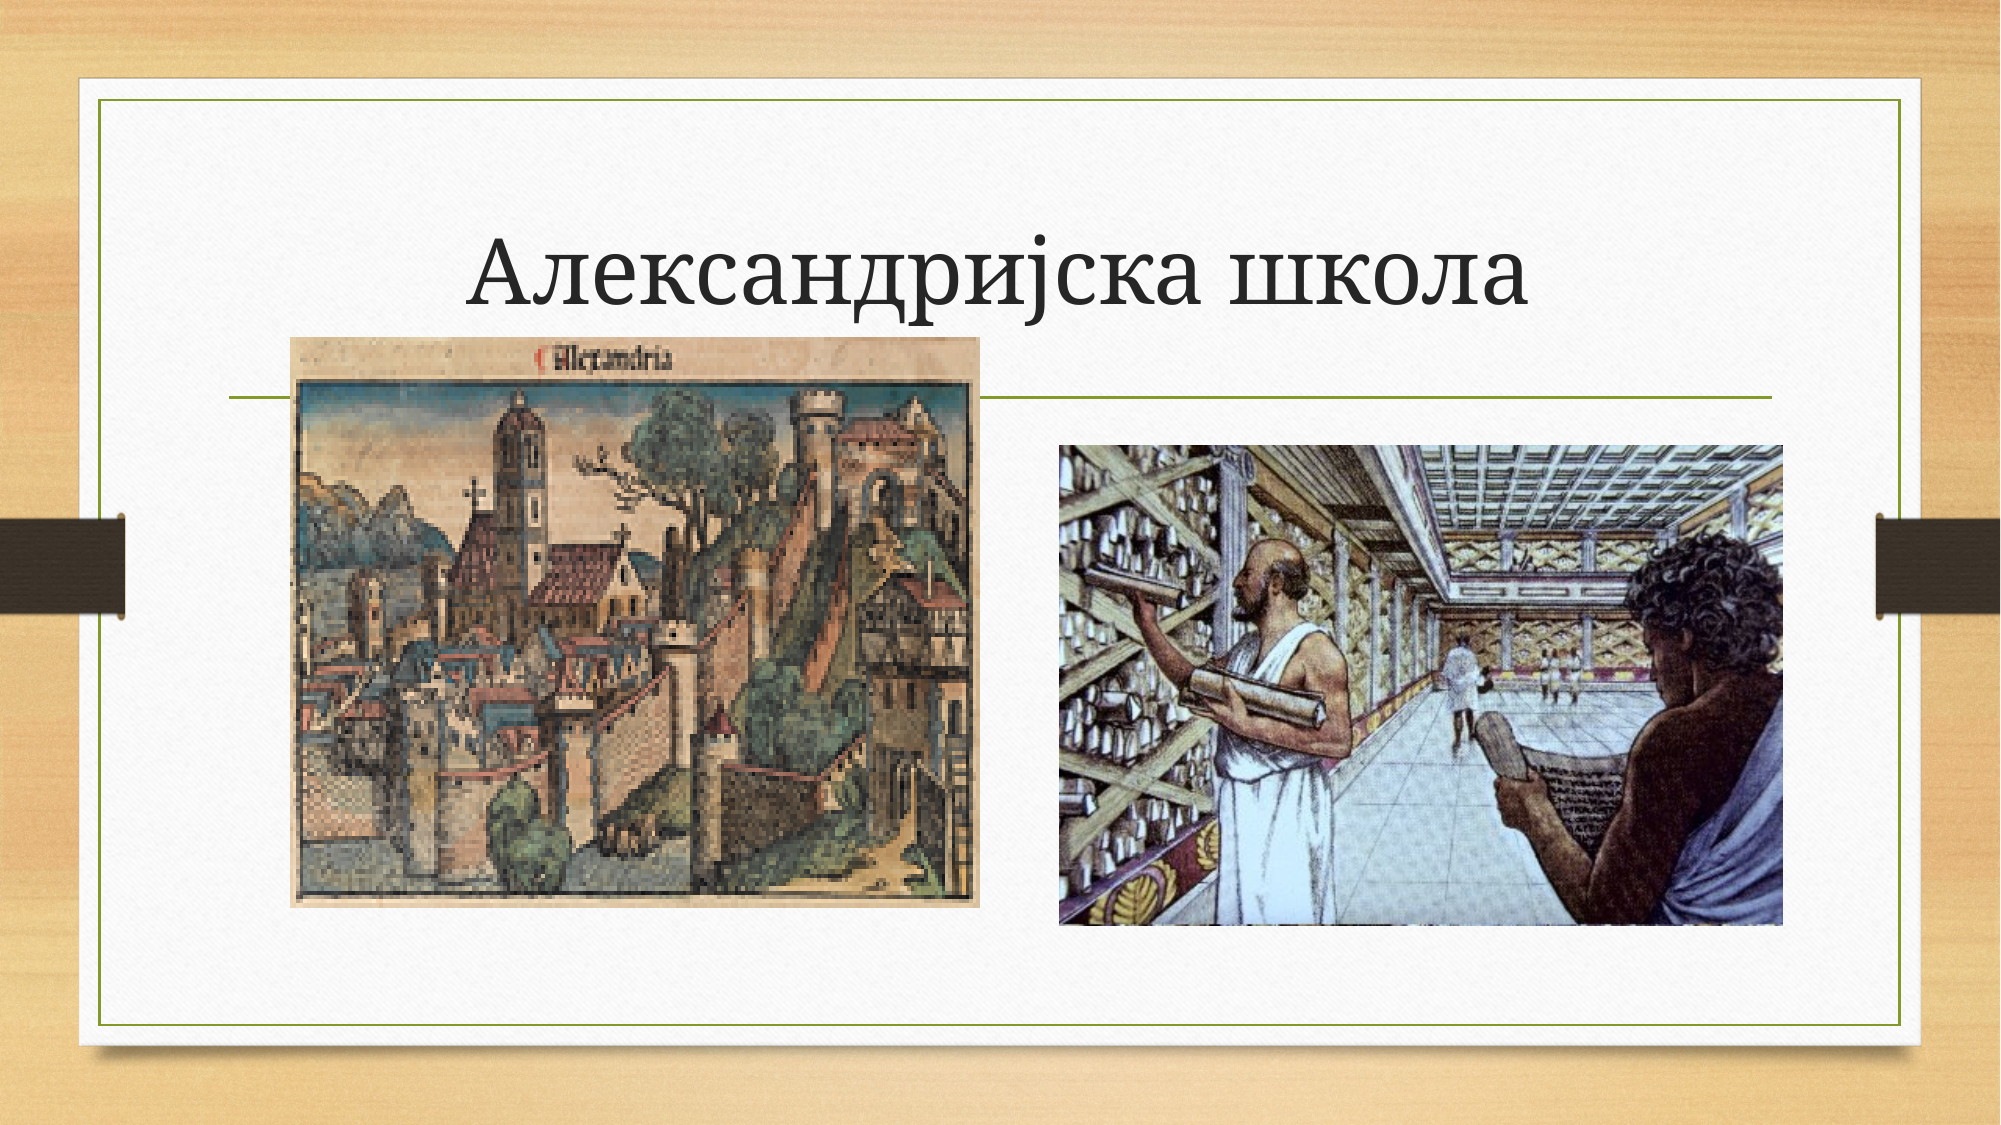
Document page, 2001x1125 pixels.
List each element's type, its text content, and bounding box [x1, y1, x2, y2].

picture [0, 0, 2001, 1125]
title Александријска школа [212, 161, 1788, 375]
